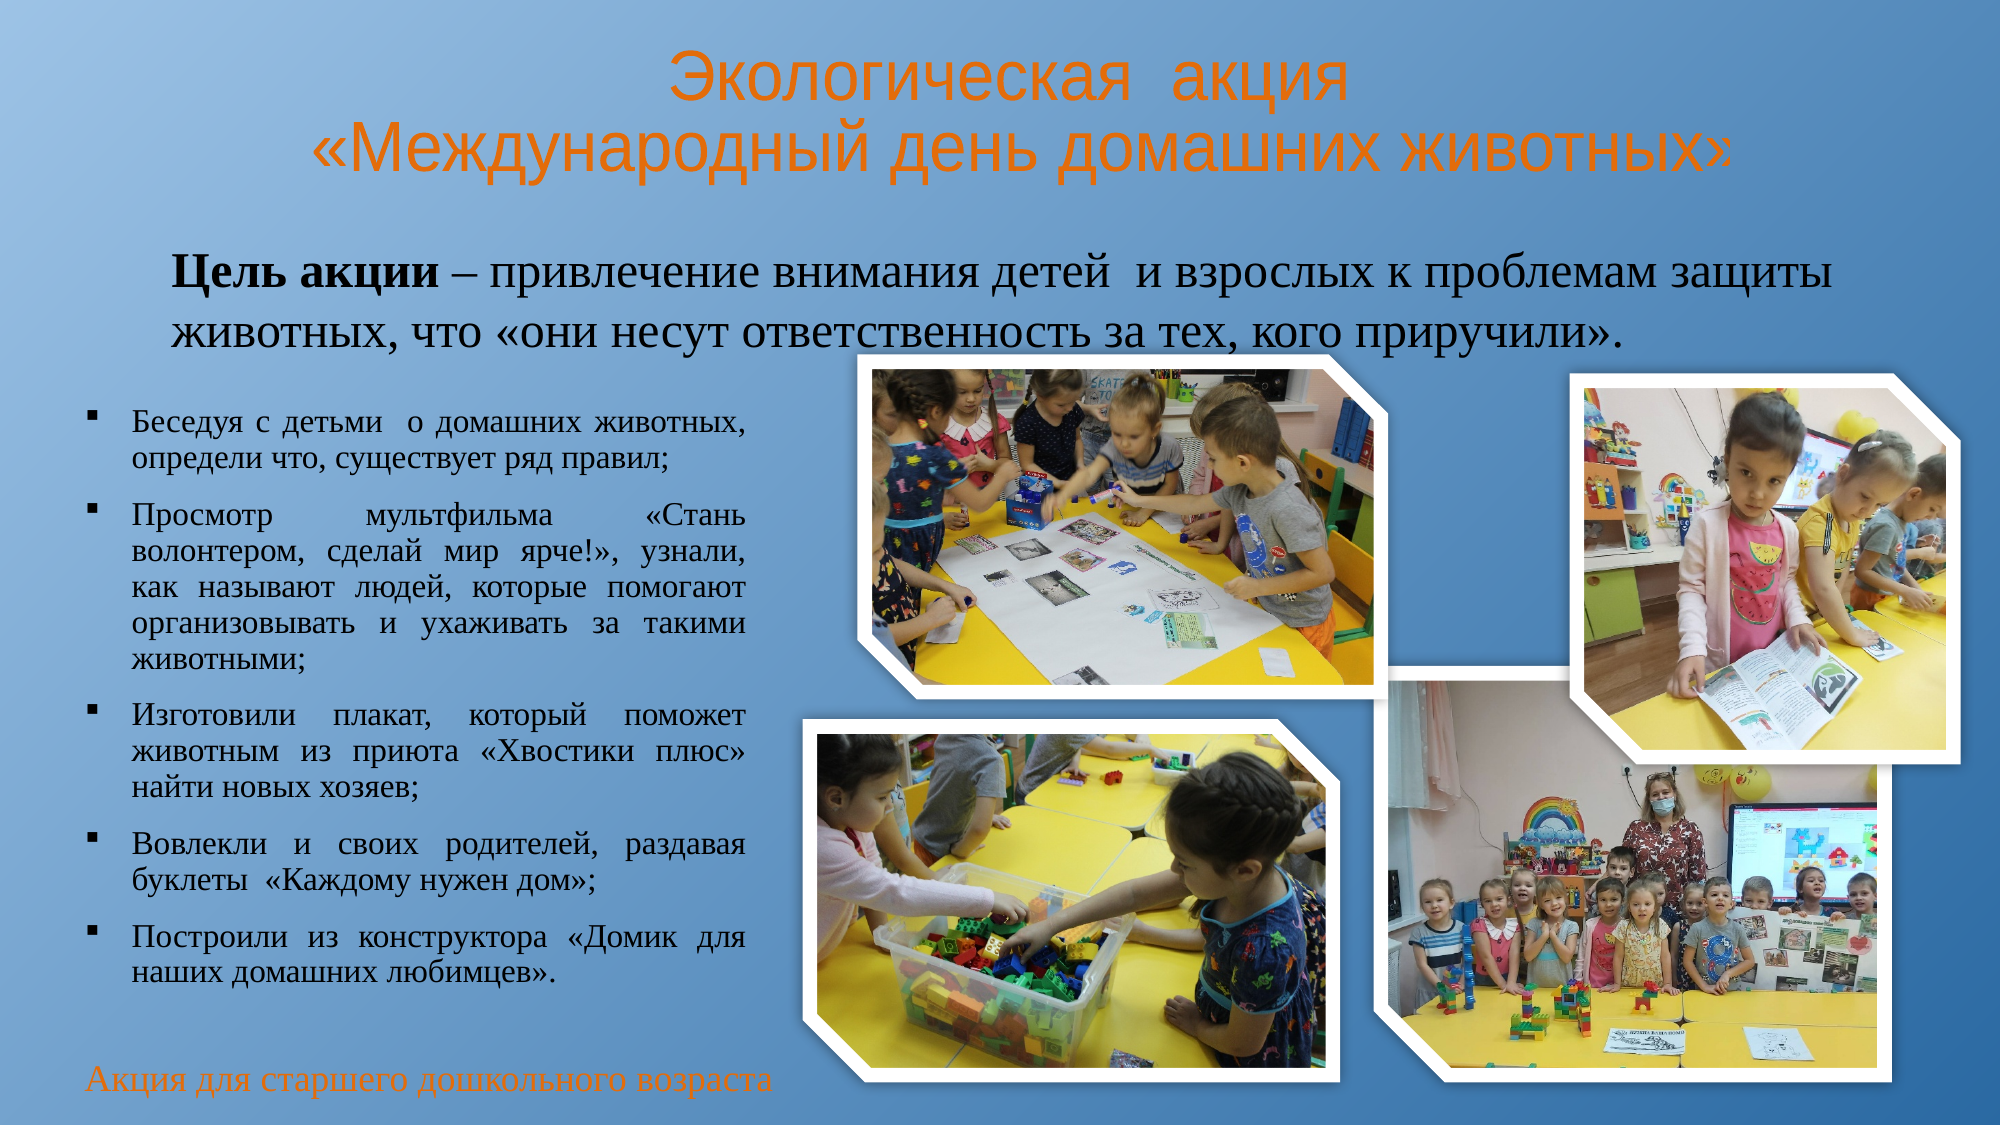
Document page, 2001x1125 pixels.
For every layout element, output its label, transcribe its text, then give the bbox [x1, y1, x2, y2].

picture [809, 726, 1333, 1076]
list Беседуя с детьми о домашних животных, определи что, существует ряд правил; Просмотр мультфильма «Стань волонтером, сделай мир ярче!», узнали, как называют людей, которые помогают организовывать и ухаживать за такими животными; Изготовили плакат, который поможет животным из приюта «Хвостики плюс» найти новых хозяев; Вовлекли и своих родителей, раздавая буклеты «Каждому нужен дом»; Построили из конструктора «Домик для наших домашних любимцев». [69, 396, 762, 938]
text_box Цель акции – привлечение внимания детей и взрослых к проблемам защиты животных, что «они несут ответственность за тех, кого приручили». [156, 229, 1954, 365]
text_box Акция для старшего дошкольного возраста [69, 1047, 834, 1125]
picture [864, 361, 1954, 1076]
